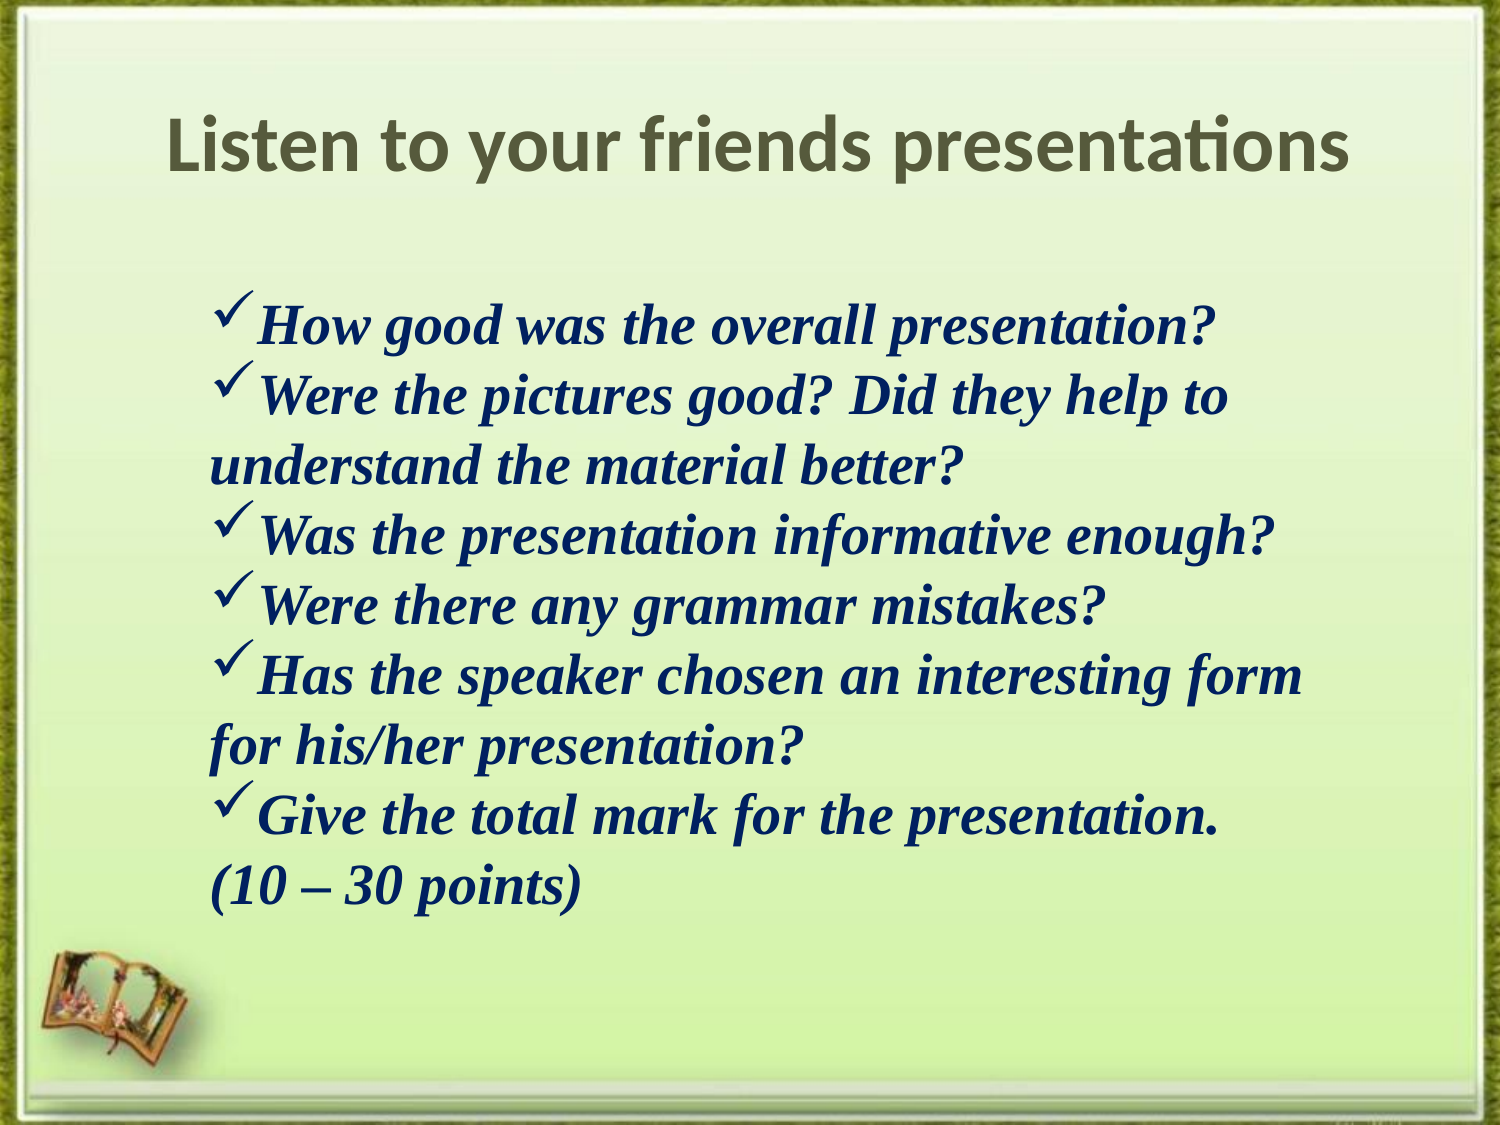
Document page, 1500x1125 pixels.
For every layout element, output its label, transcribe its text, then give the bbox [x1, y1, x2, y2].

title Listen to your friends presentations [75, 45, 1425, 233]
picture [0, 0, 1500, 1125]
text_box How good was the overall presentation? Were the pictures good? Did they help to understand the material better? Was the presentation informative enough? Were there any grammar mistakes? Has the speaker chosen an interesting form for his/her presentation? Give the total mark for the presentation. (10 – 30 points) [194, 278, 1400, 969]
